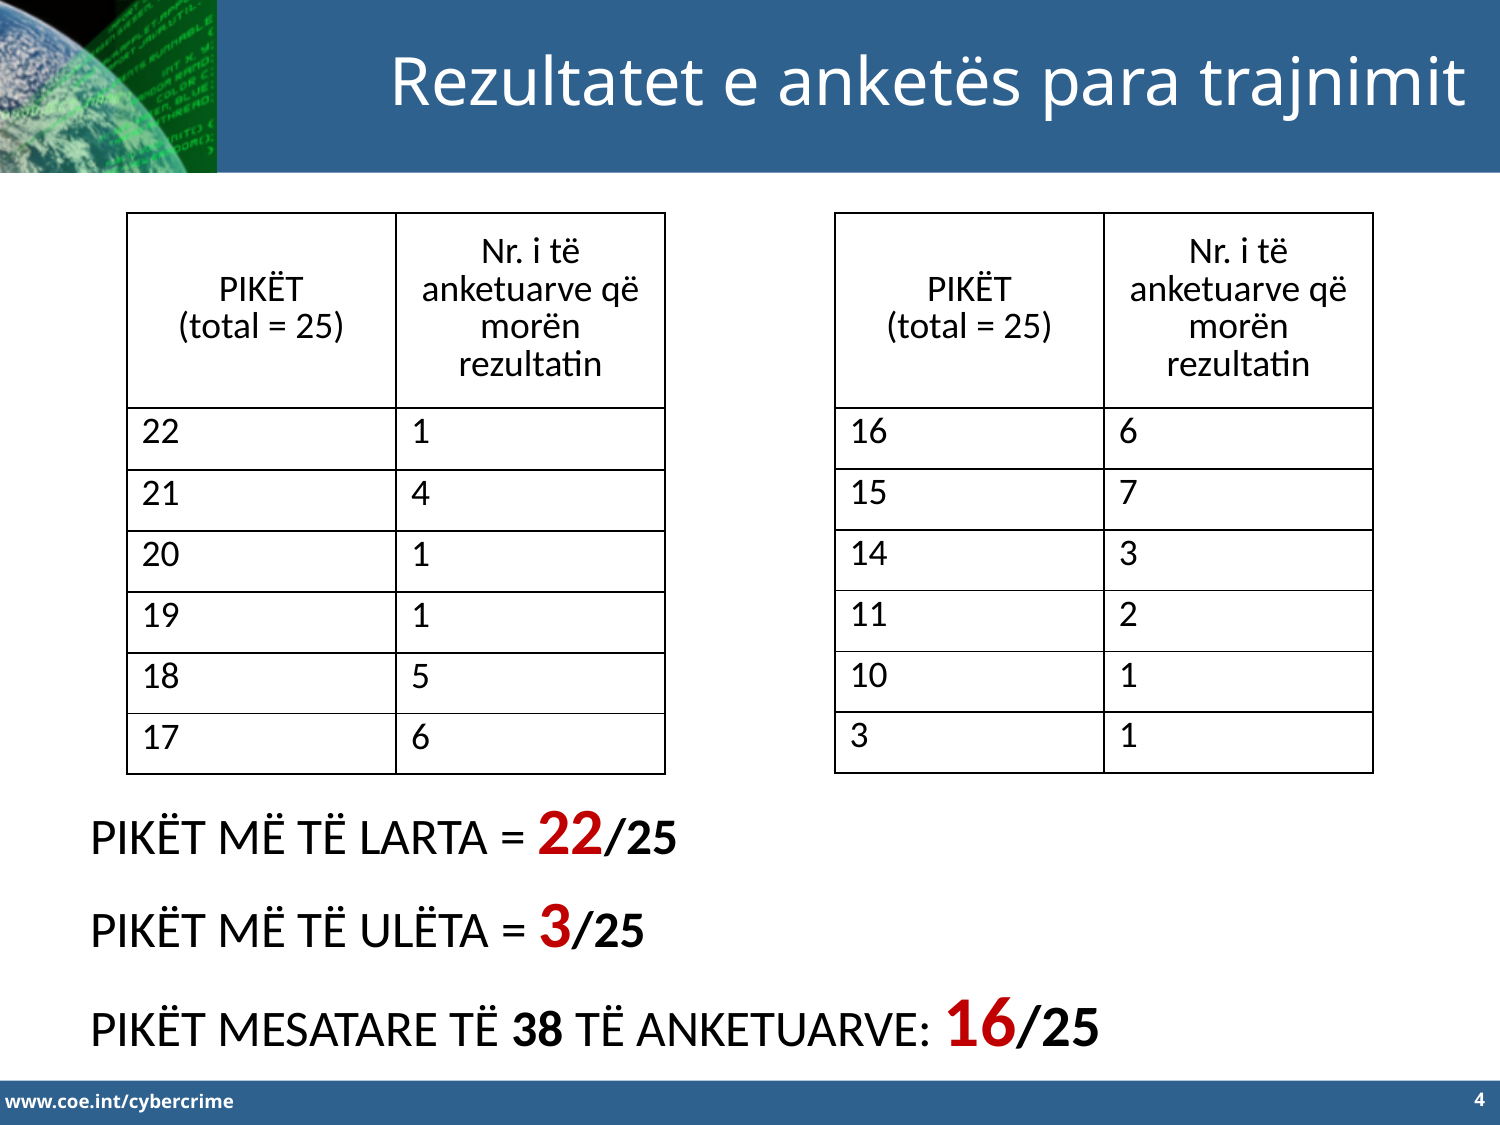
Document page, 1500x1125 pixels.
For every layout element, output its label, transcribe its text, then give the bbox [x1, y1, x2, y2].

table_cell 11 [836, 591, 1103, 651]
table_cell 1 [397, 532, 664, 591]
table_cell 17 [128, 714, 395, 773]
table_cell 20 [128, 532, 395, 591]
table_cell 5 [397, 654, 664, 713]
table_cell 7 [1105, 470, 1372, 529]
table_cell 1 [1105, 713, 1372, 772]
table_cell 6 [397, 714, 664, 773]
table_cell 10 [836, 652, 1103, 711]
table_cell 18 [128, 654, 395, 713]
text_box Rezultatet e anketës para trajnimit [230, 31, 1483, 126]
table_cell 14 [836, 531, 1103, 590]
table_cell 6 [1105, 409, 1372, 468]
table_cell 1 [397, 593, 664, 652]
table_header Nr. i të anketuarve që morën rezultatin [397, 214, 664, 407]
table_cell 22 [128, 409, 395, 469]
table_cell 2 [1105, 591, 1372, 651]
table_cell 3 [836, 713, 1103, 772]
table_header PIKËT (total = 25) [128, 214, 395, 407]
table_header Nr. i të anketuarve që morën rezultatin [1105, 214, 1372, 407]
picture [0, 1, 217, 173]
text_box PIKËT MË TË LARTA = 22/25 PIKËT MË TË ULËTA = 3/25 PIKËT MESATARE TË 38 TË ANKETUARVE: 16/25 [74, 781, 1425, 1069]
table_header PIKËT (total = 25) [836, 214, 1103, 407]
table_cell 3 [1105, 531, 1372, 590]
table_cell 19 [128, 593, 395, 652]
table_cell 15 [836, 470, 1103, 529]
table_cell 4 [397, 471, 664, 530]
table_cell 16 [836, 409, 1103, 468]
table_cell 1 [1105, 652, 1372, 711]
table_cell 21 [128, 471, 395, 530]
table_cell 1 [397, 409, 664, 469]
